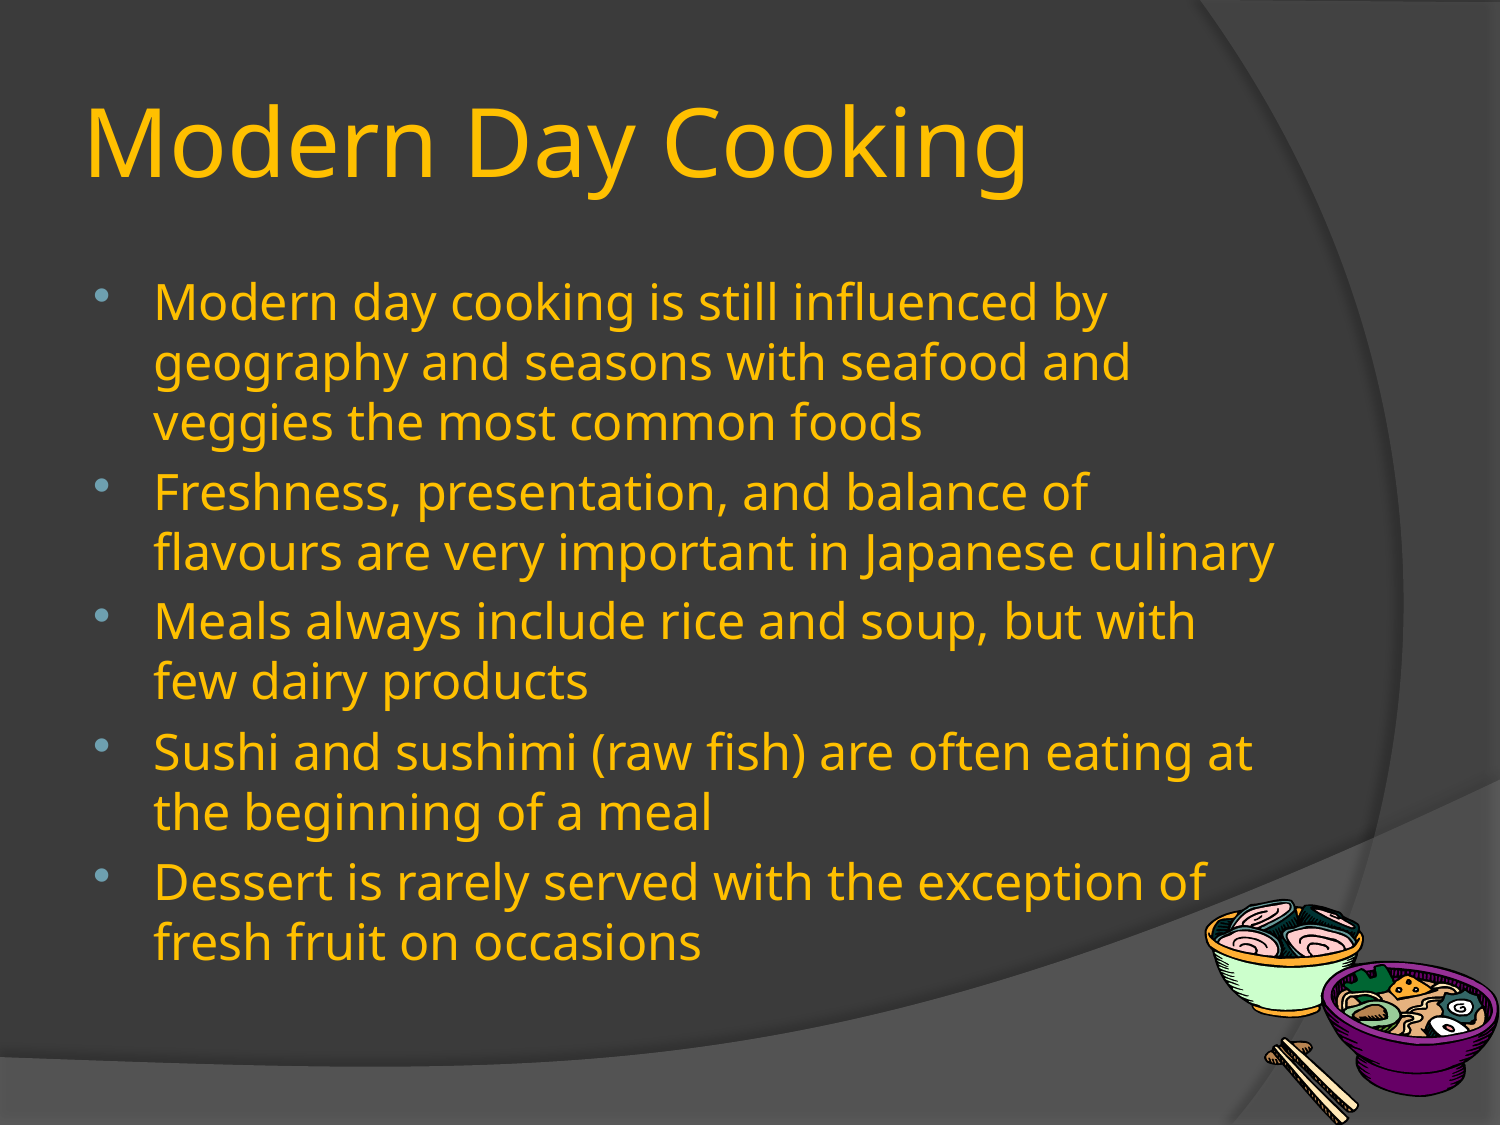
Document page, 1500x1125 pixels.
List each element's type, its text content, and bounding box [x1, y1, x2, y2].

title Modern Day Cooking [75, 45, 1300, 233]
picture [1202, 895, 1500, 1125]
list Modern day cooking is still influenced by geography and seasons with seafood and veggies the most common foods Freshness, presentation, and balance of flavours are very important in Japanese culinary Meals always include rice and soup, but with few dairy products Sushi and sushimi (raw fish) are often eating at the beginning of a meal Dessert is rarely served with the exception of fresh fruit on occasions [75, 262, 1300, 1005]
